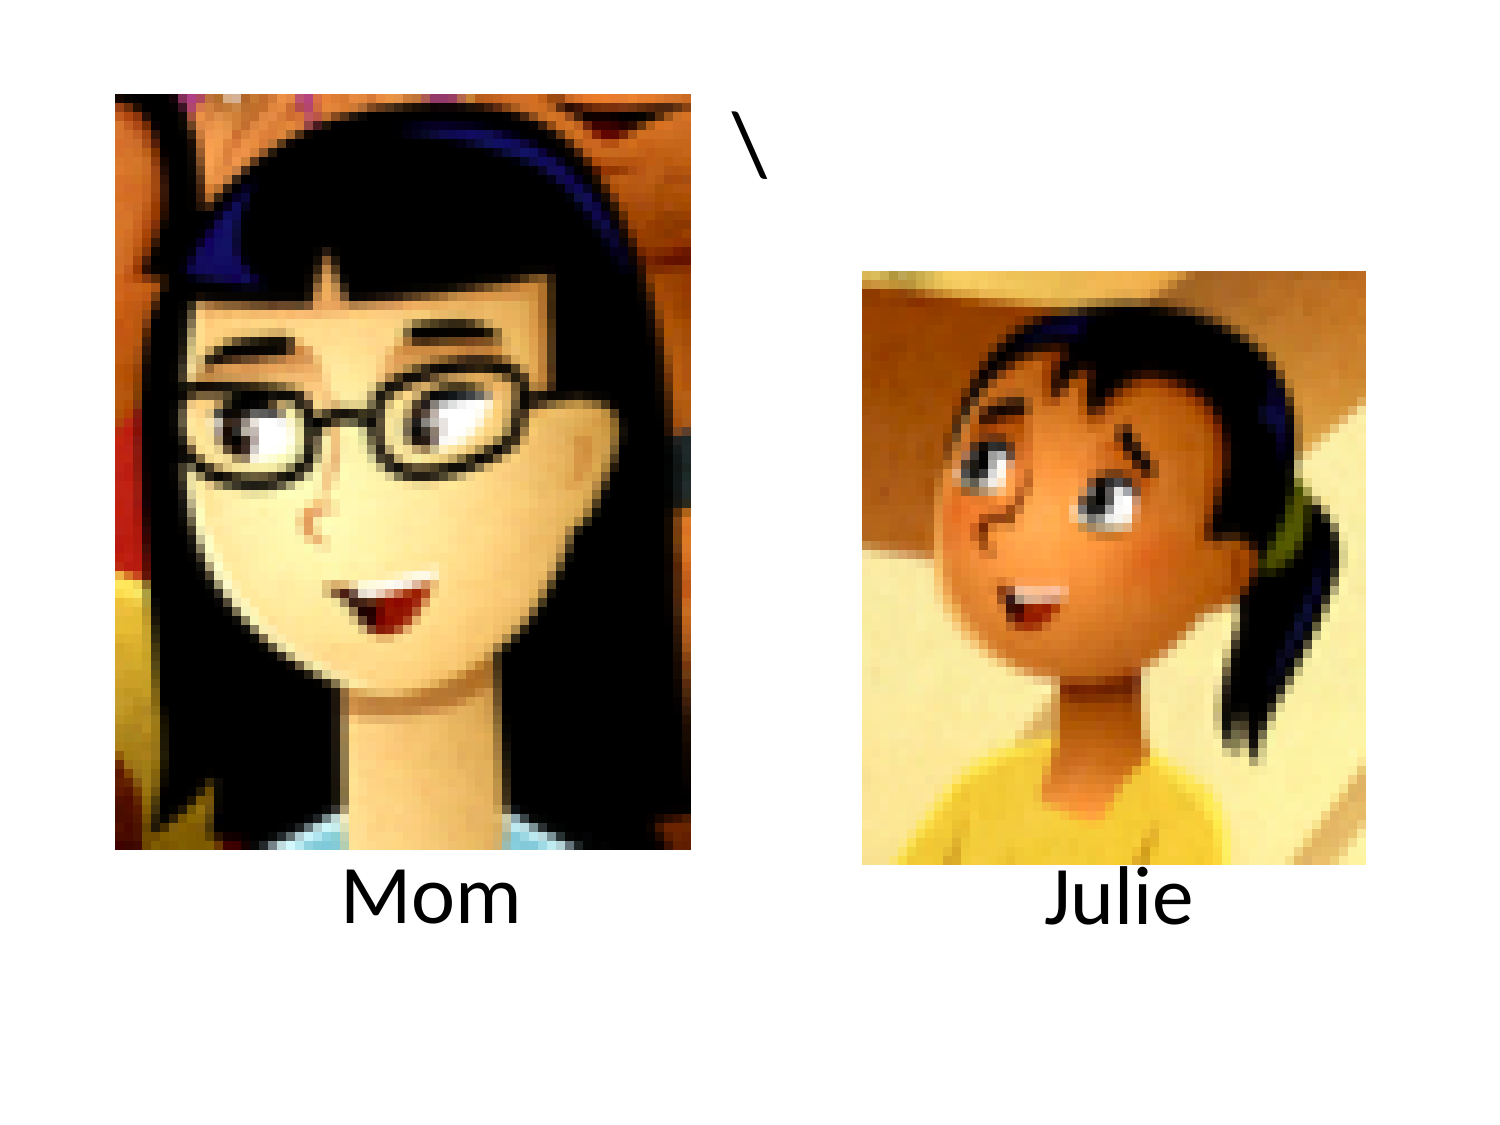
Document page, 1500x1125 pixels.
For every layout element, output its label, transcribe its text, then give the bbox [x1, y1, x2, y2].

text_box Julie [1029, 873, 1210, 949]
picture [862, 262, 1376, 866]
title \ [75, 45, 1425, 233]
text_box Mom [326, 859, 538, 948]
picture [115, 85, 701, 851]
